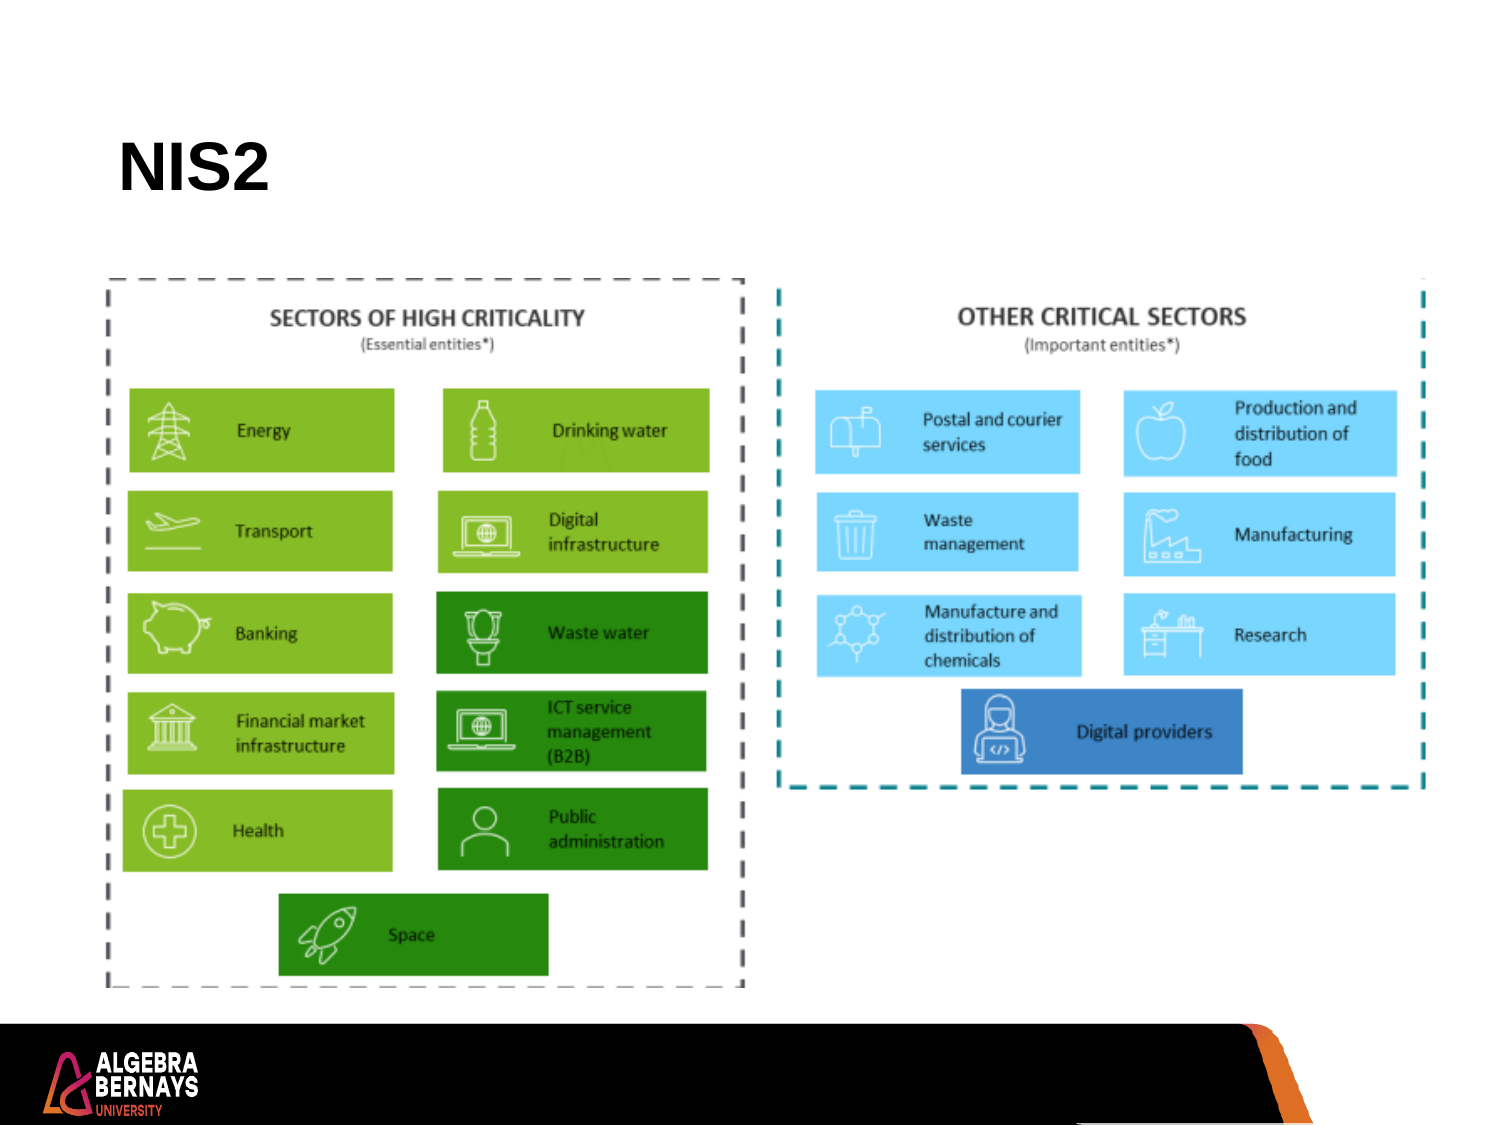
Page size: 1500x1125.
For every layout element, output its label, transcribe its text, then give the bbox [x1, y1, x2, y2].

picture [103, 278, 1431, 988]
title NIS2 [103, 59, 1397, 278]
picture [0, 1023, 1468, 1125]
